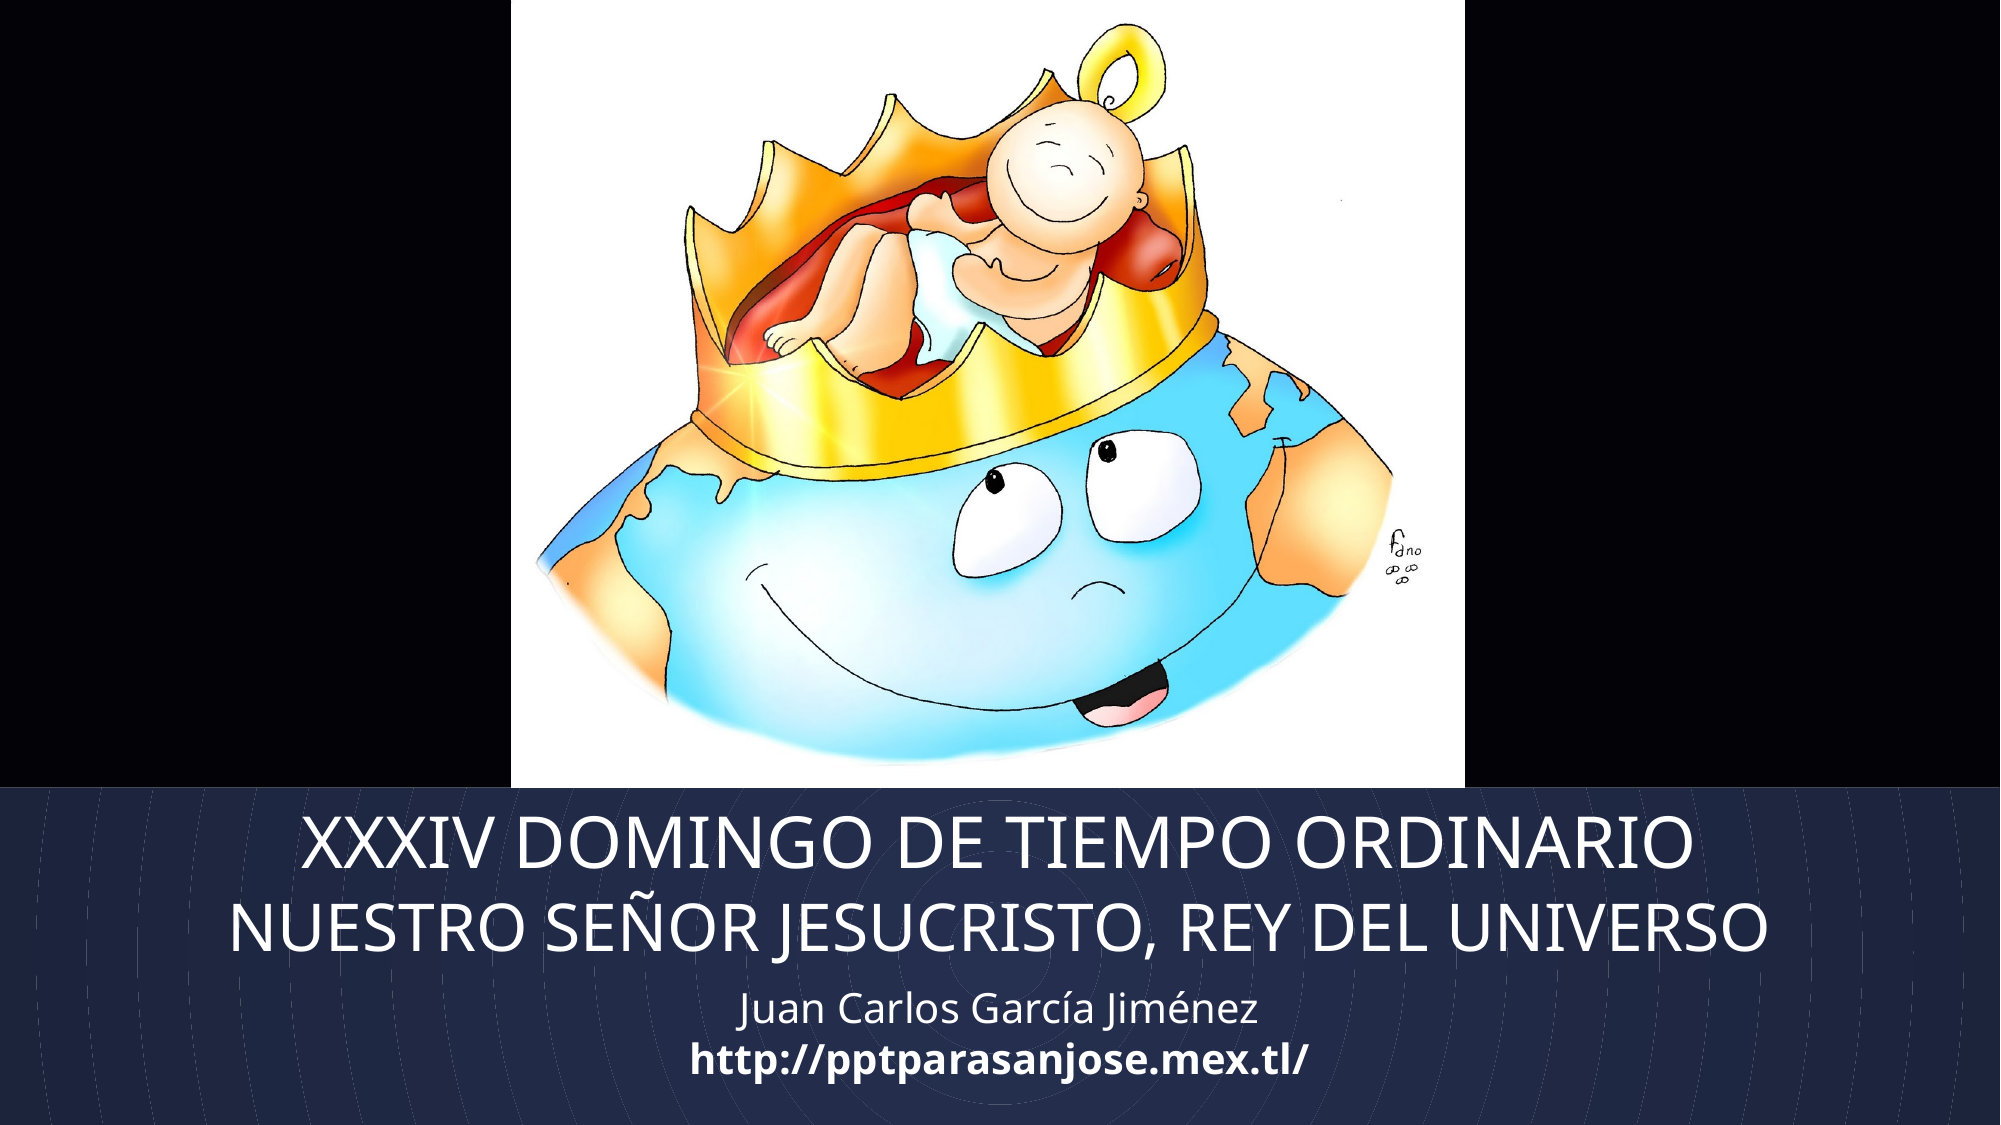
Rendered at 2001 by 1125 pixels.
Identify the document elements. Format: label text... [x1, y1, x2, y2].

text_box [1465, 0, 2000, 788]
subtitle Juan Carlos García Jiménez http://pptparasanjose.mex.tl/ [249, 975, 1750, 1100]
title XXXIV DOMINGO DE TIEMPO ORDINARIO NUESTRO SEÑOR JESUCRISTO, REY DEL UNIVERSO [0, 788, 2000, 975]
text_box [0, 0, 511, 788]
picture [511, 0, 1465, 788]
